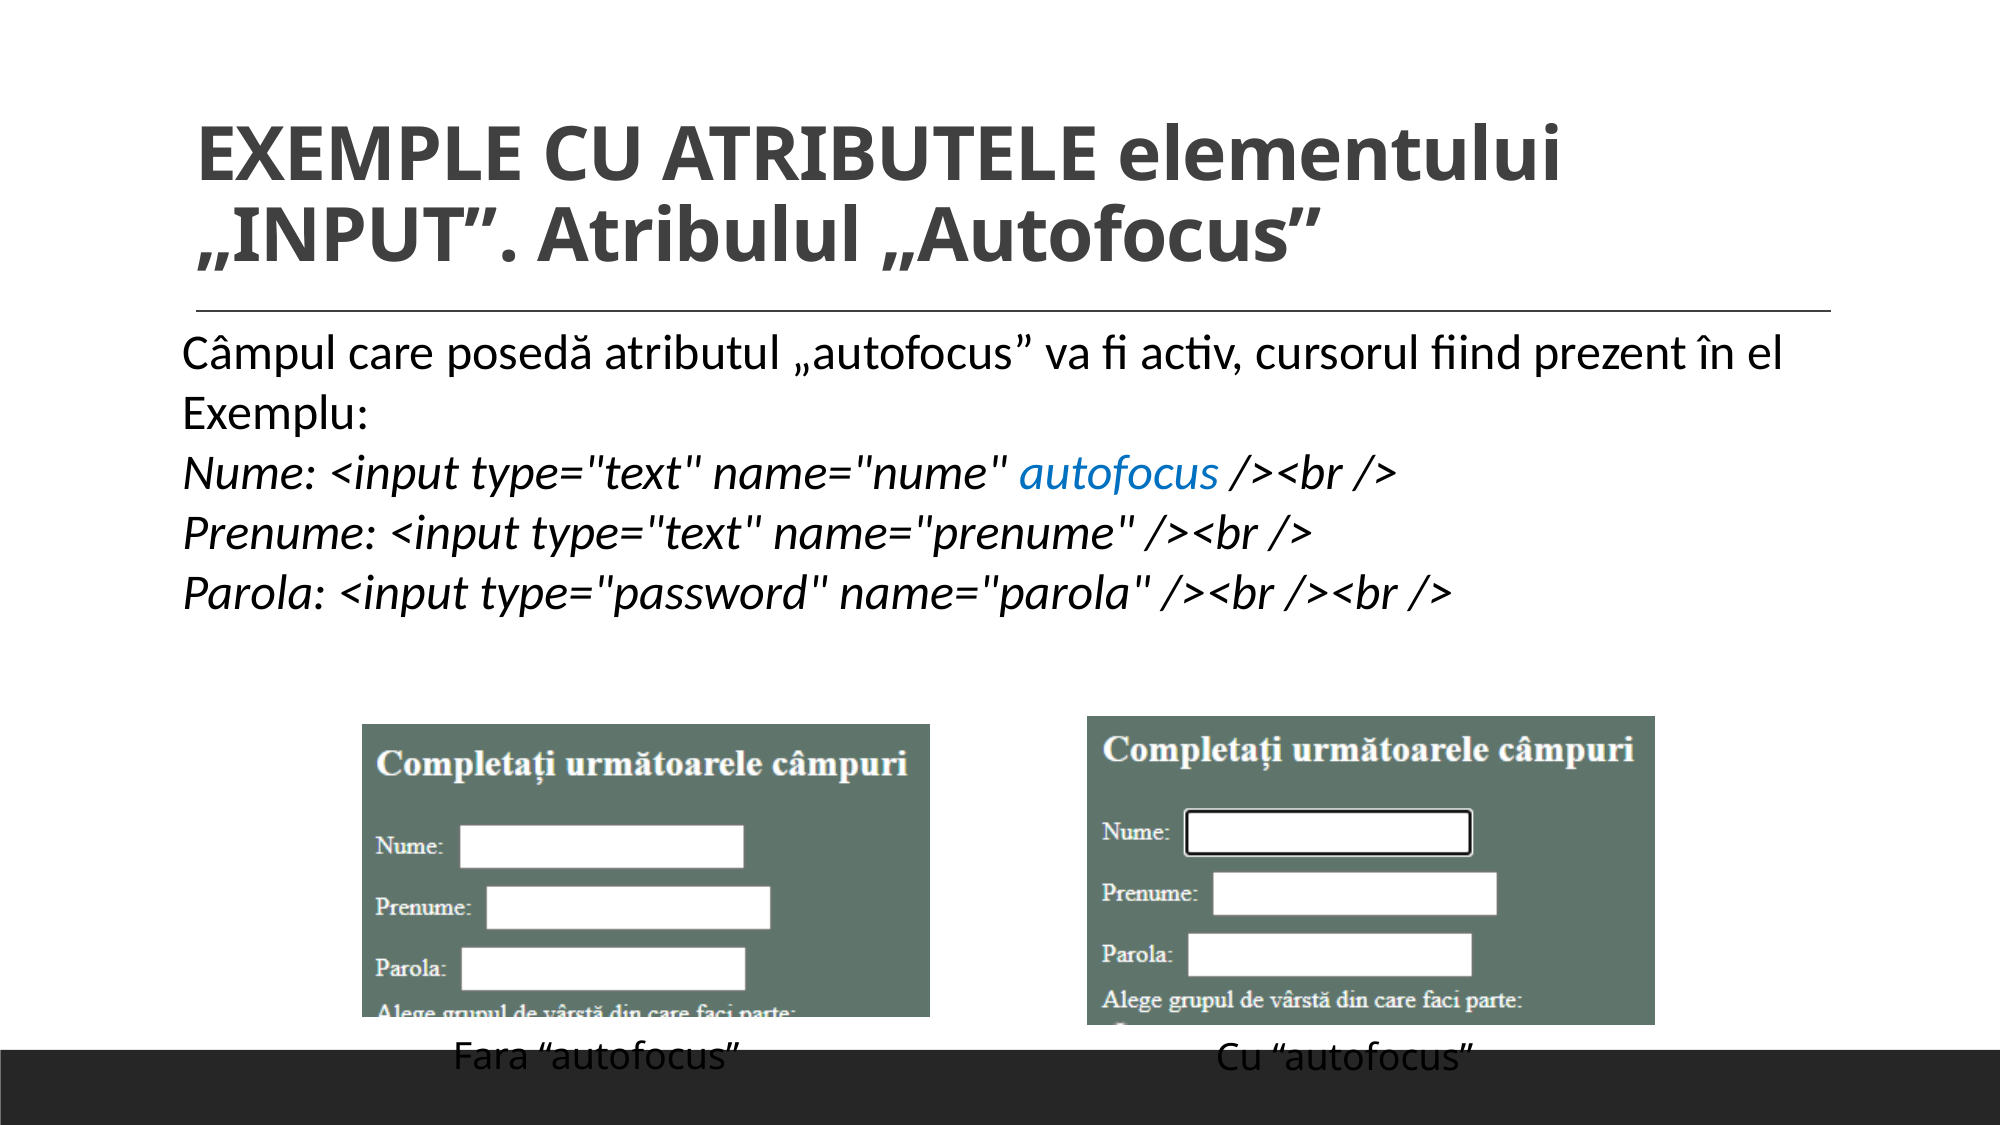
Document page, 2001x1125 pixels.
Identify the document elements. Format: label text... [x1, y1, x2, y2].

picture [361, 724, 931, 1018]
picture [1086, 716, 1656, 1026]
text_box Cu “autofocus” [1201, 1034, 1489, 1086]
text_box Fara “autofocus” [438, 1027, 755, 1085]
text_box Câmpul care posedă atributul „autofocus” va fi activ, cursorul fiind prezent în el Exemplu: Nume: <input type="text" name="nume" autofocus /><br /> Prenume: <input type="text" name="prenume" /><br /> Parola: <input type="password" name="parola" /><br /><br /> [167, 312, 1862, 628]
title EXEMPLE CU ATRIBUTELE elementului „INPUT”. Atribulul „Autofocus” [180, 47, 1830, 285]
